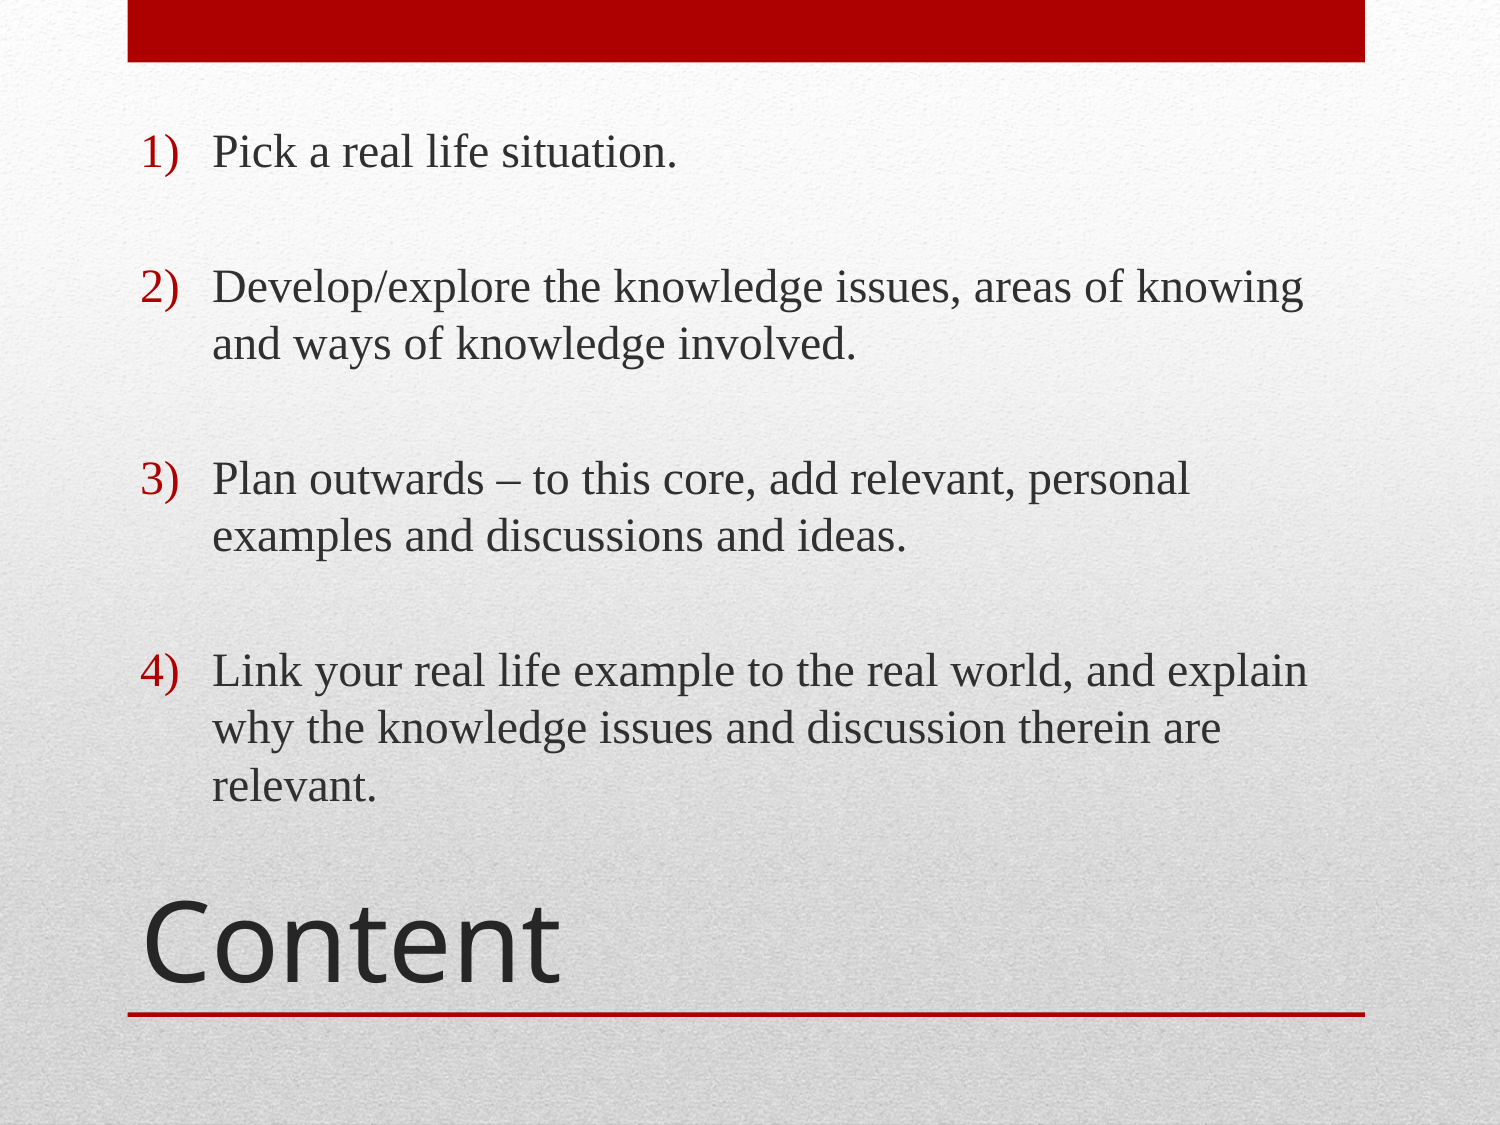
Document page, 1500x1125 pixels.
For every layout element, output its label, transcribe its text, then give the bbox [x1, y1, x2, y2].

title Content [125, 823, 1238, 1013]
list Pick a real life situation. Develop/explore the knowledge issues, areas of knowing and ways of knowledge involved. Plan outwards – to this core, add relevant, personal examples and discussions and ideas. Link your real life example to the real world, and explain why the knowledge issues and discussion therein are relevant. [125, 112, 1363, 823]
